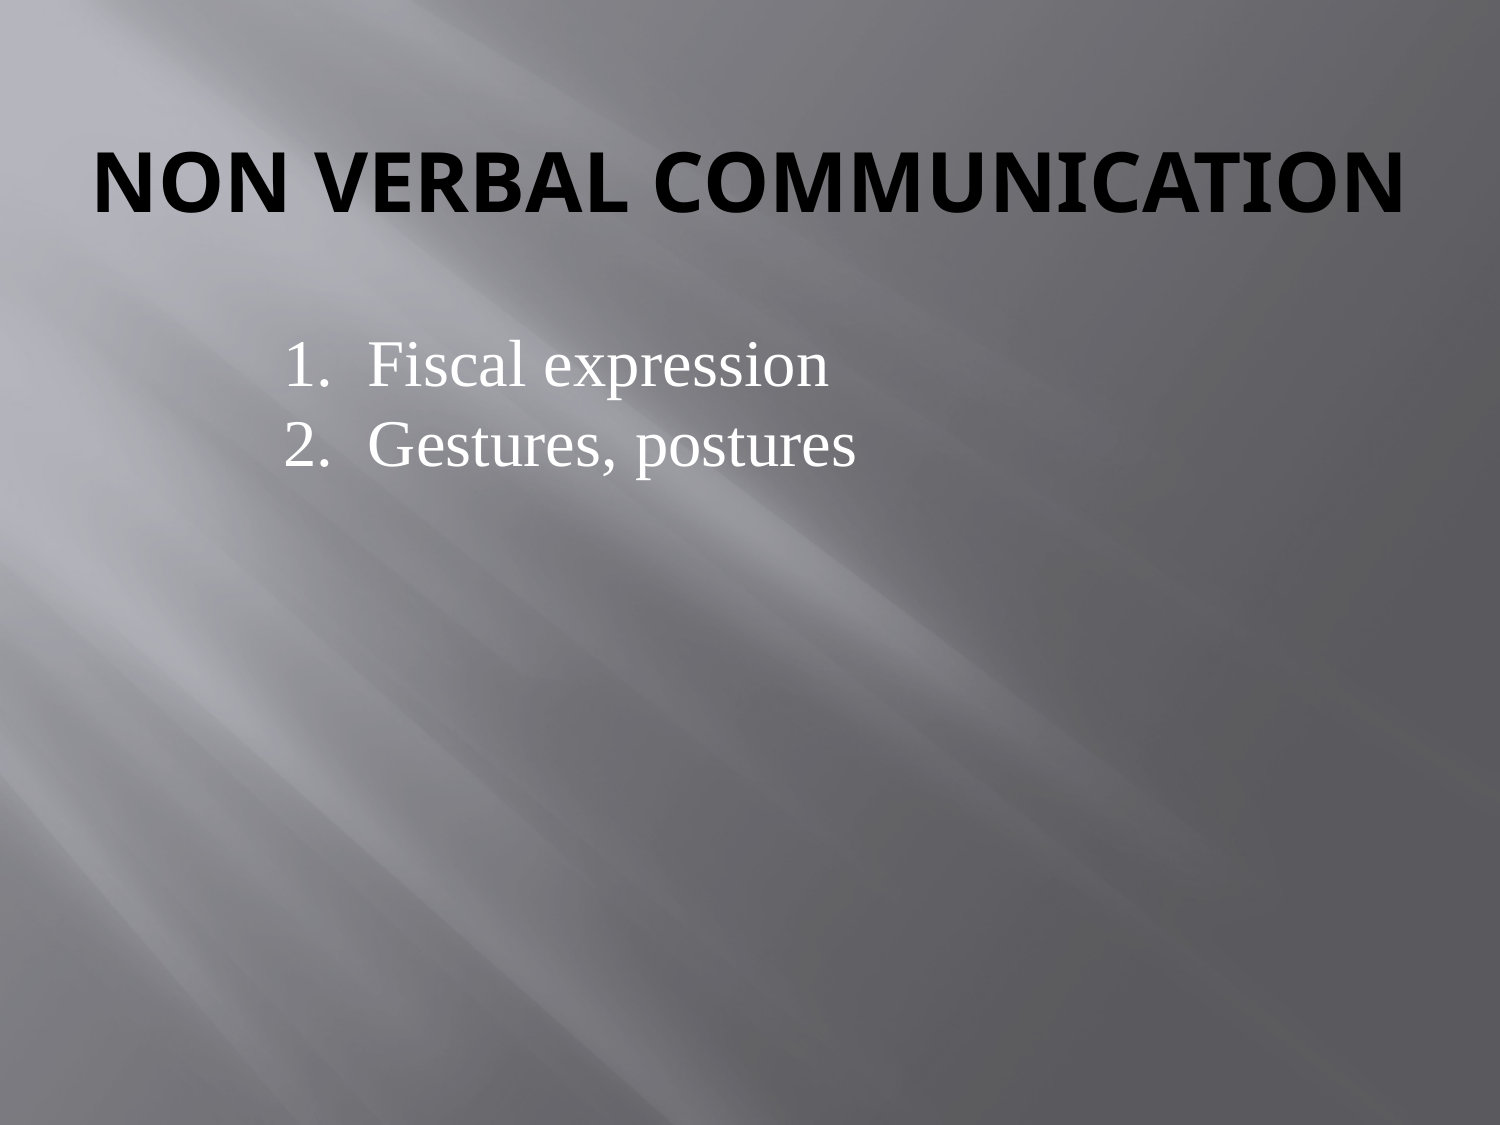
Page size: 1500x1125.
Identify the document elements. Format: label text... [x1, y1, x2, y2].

text_box Fiscal expression Gestures, postures [43, 312, 1432, 558]
title NON VERBAL COMMUNICATION [75, 45, 1425, 213]
